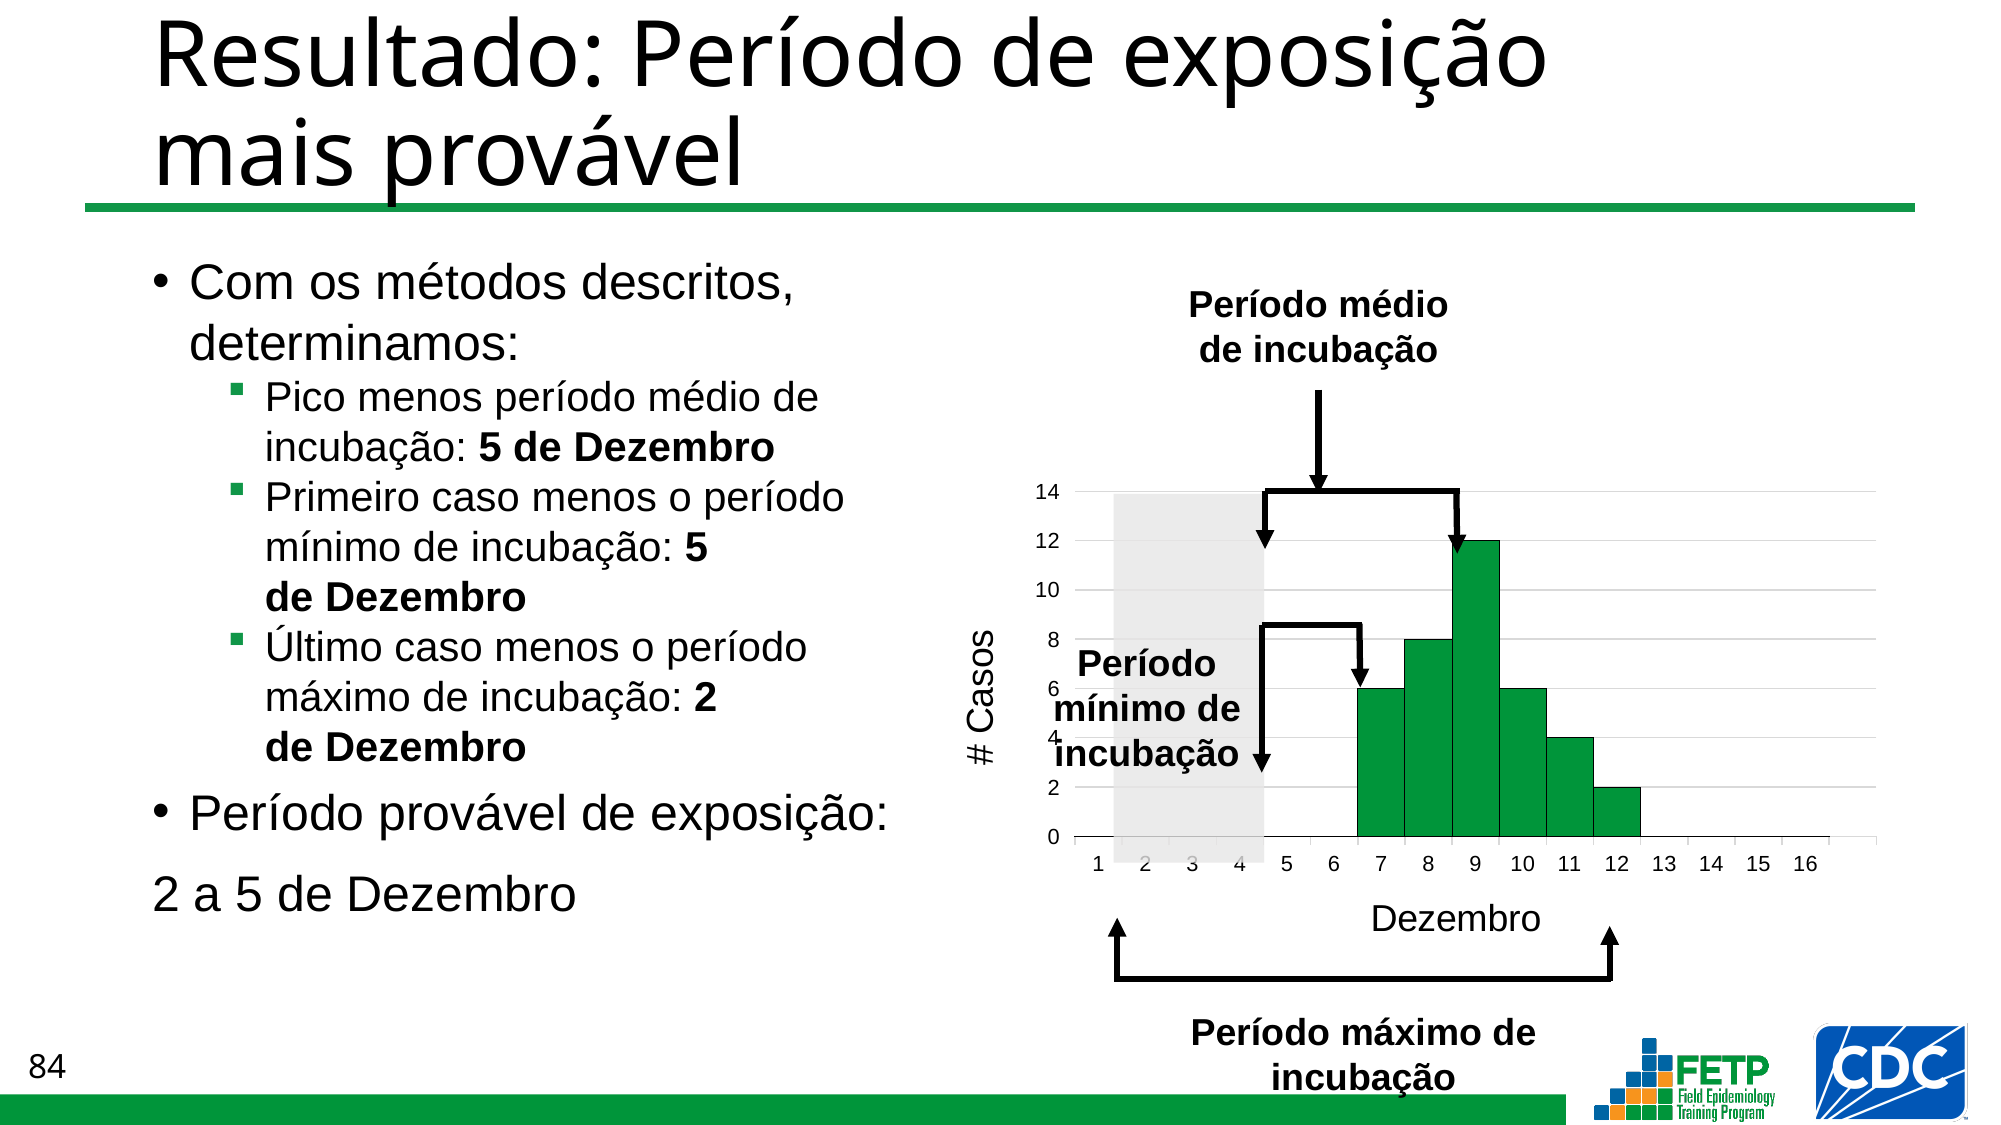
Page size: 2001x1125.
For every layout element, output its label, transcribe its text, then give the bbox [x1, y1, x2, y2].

list Com os métodos descritos, determinamos: Pico menos período médio de incubação: 5 de Dezembro Primeiro caso menos o período mínimo de incubação: 5 de Dezembro Último caso menos o período máximo de incubação: 2 de Dezembro Período provável de exposição: 2 a 5 de Dezembro [137, 242, 913, 1004]
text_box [1084, 917, 1643, 1062]
title Resultado: Período de exposição mais provável [137, 0, 1863, 207]
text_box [1146, 272, 1491, 549]
chart [924, 468, 1896, 976]
picture [1594, 1038, 1775, 1122]
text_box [1003, 625, 1362, 784]
picture [1813, 1023, 1968, 1122]
